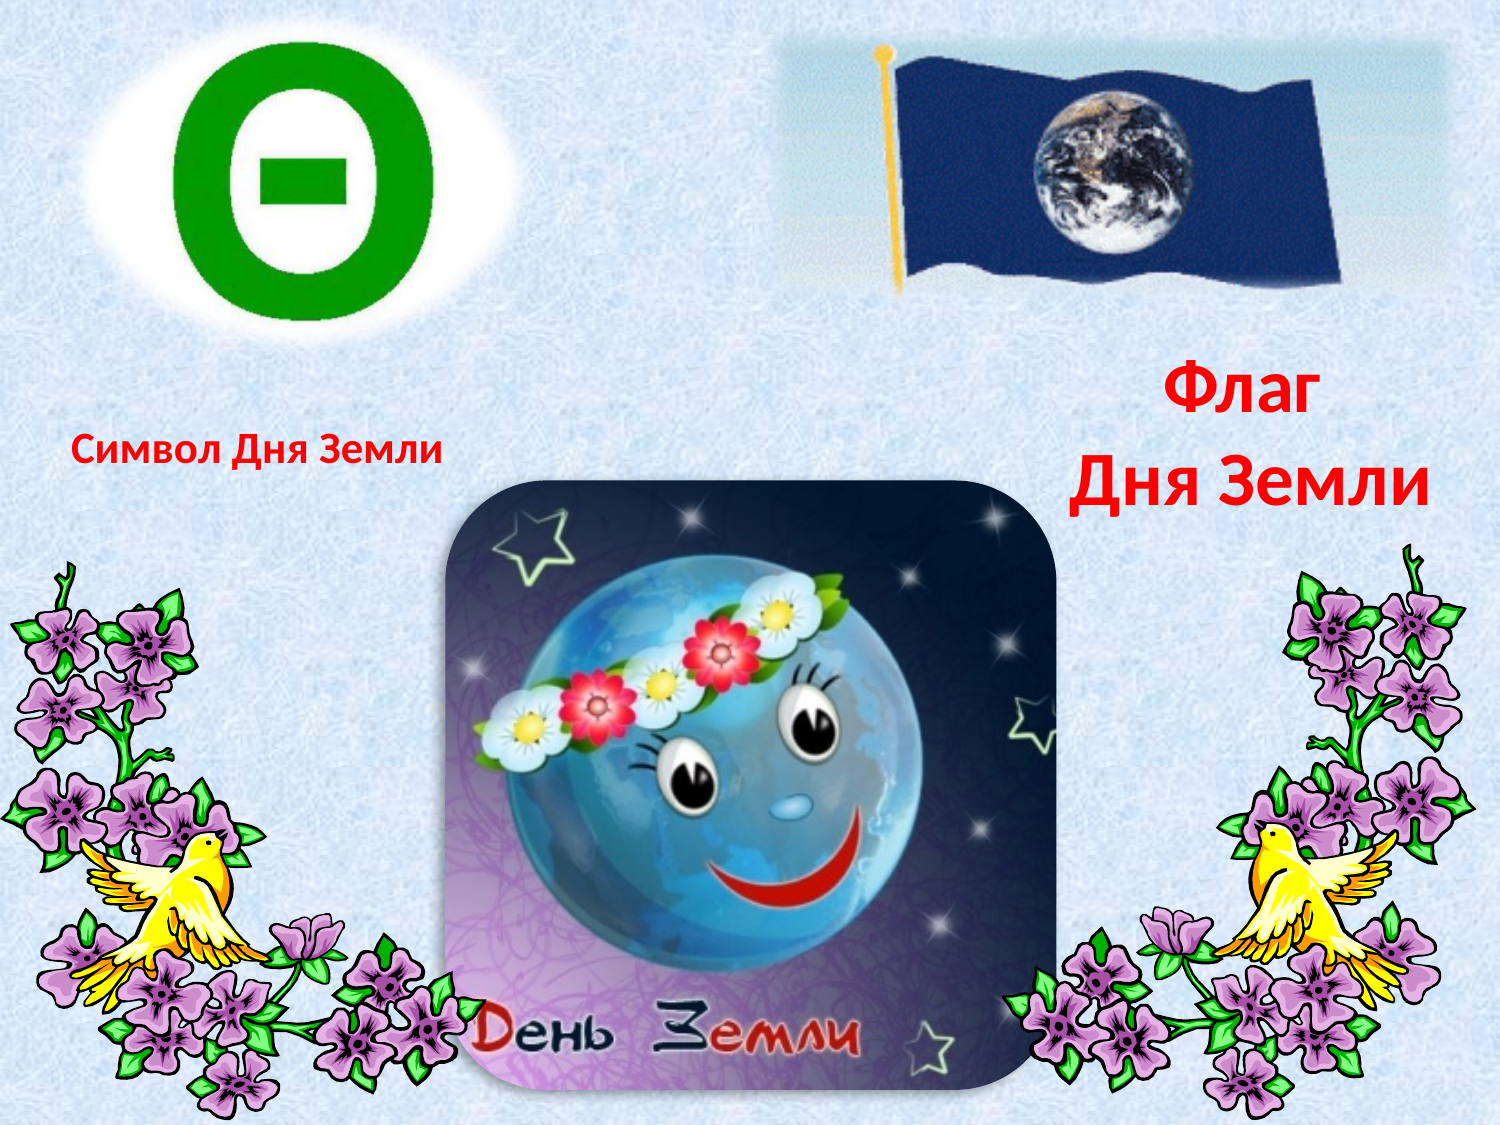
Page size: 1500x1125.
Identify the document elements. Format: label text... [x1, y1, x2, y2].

picture [0, 0, 1500, 1125]
text_box Флаг Дня Земли [984, 328, 1500, 529]
title Символ Дня Земли [35, 410, 481, 482]
